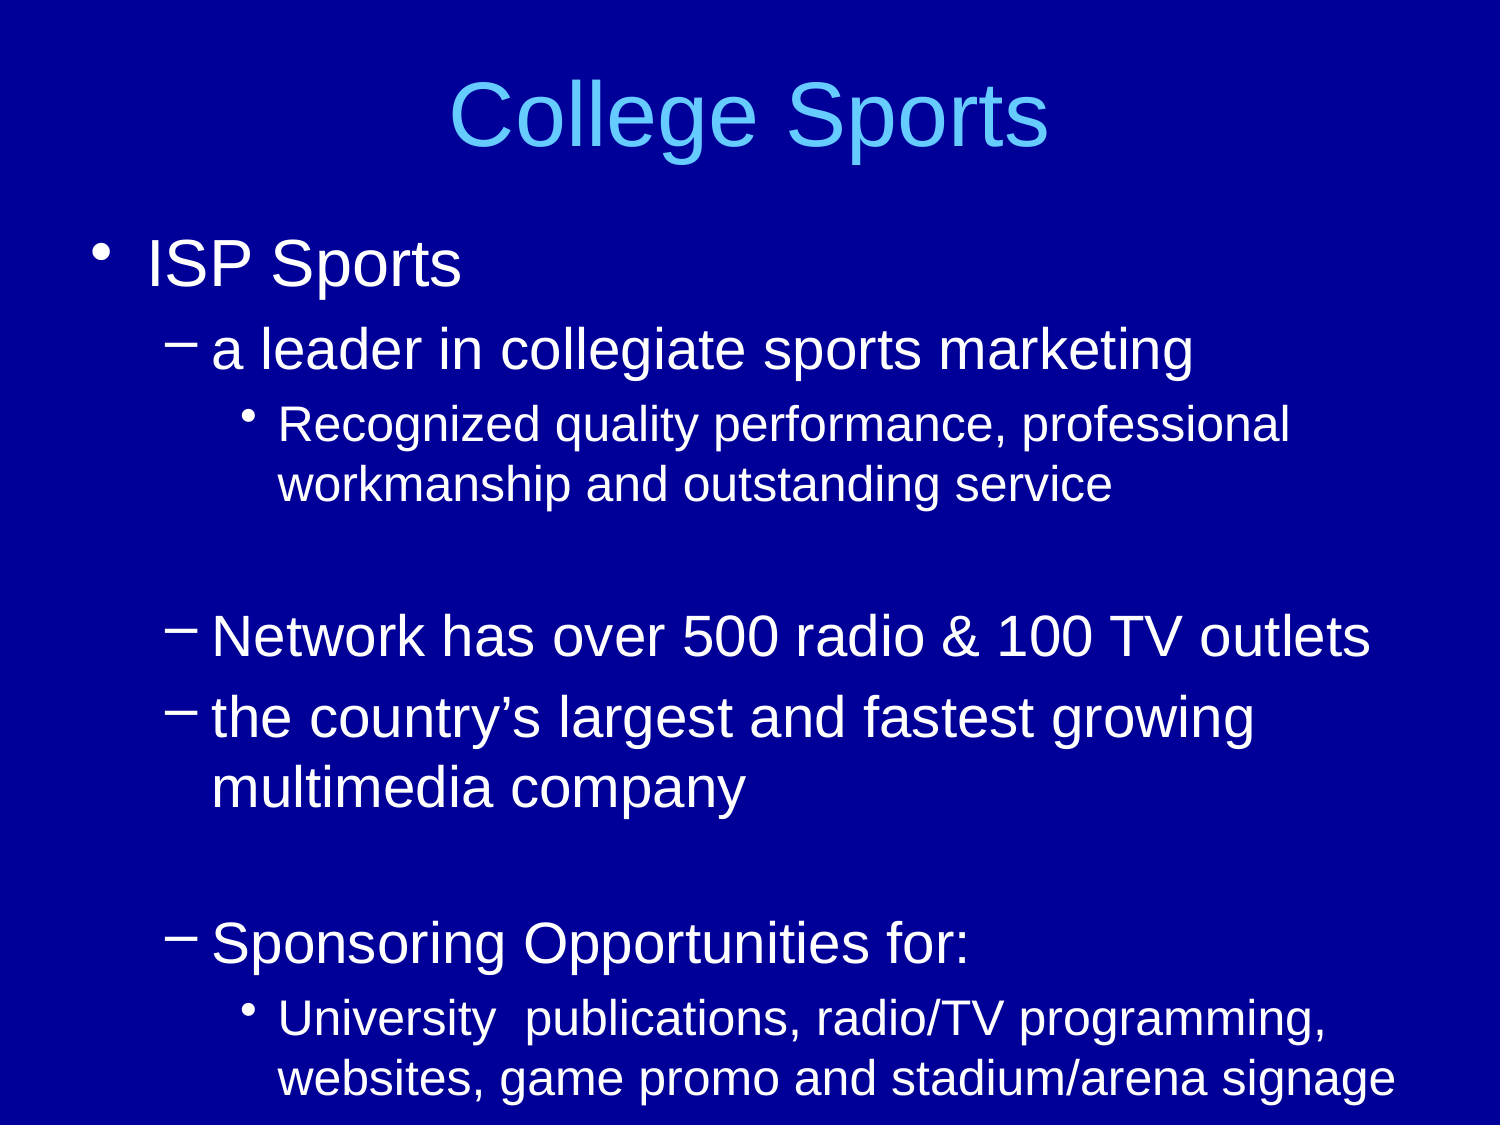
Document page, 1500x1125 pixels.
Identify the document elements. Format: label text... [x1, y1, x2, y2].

list ISP Sports a leader in collegiate sports marketing Recognized quality performance, professional workmanship and outstanding service Network has over 500 radio & 100 TV outlets the country’s largest and fastest growing multimedia company Sponsoring Opportunities for: University publications, radio/TV programming, websites, game promo and stadium/arena signage [74, 212, 1426, 1063]
title College Sports [74, 44, 1426, 176]
